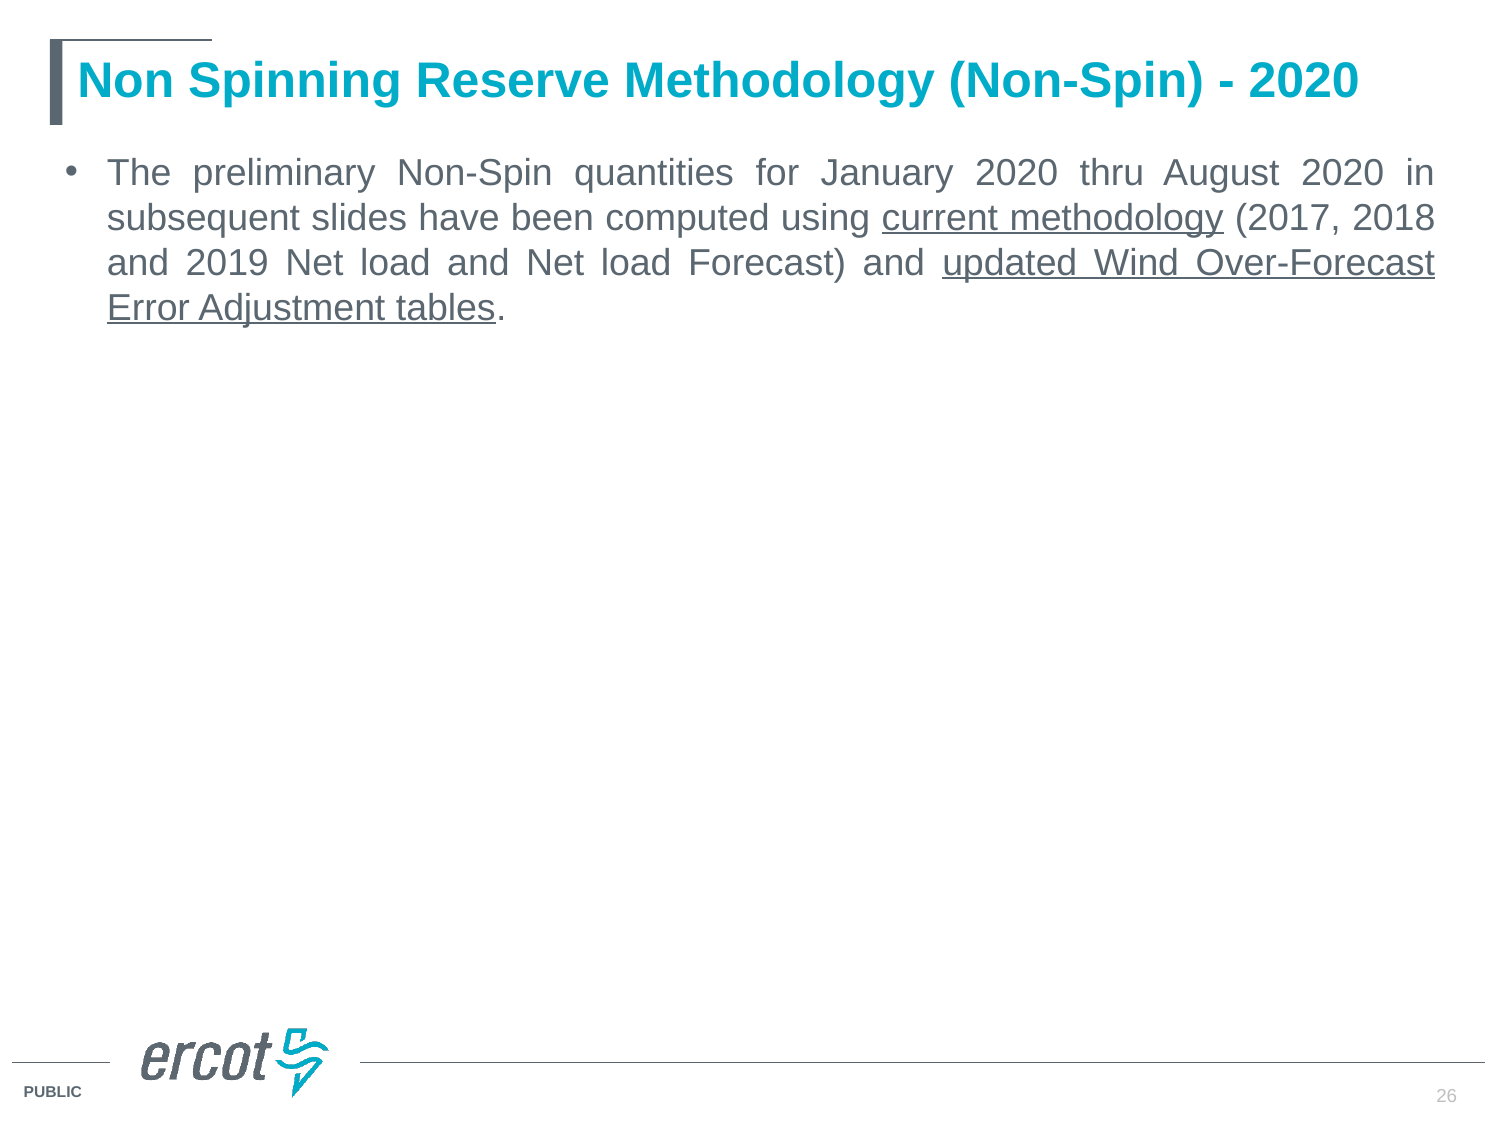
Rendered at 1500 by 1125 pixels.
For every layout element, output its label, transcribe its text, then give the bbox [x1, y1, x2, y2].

list The preliminary Non-Spin quantities for January 2020 thru August 2020 in subsequent slides have been computed using current methodology (2017, 2018 and 2019 Net load and Net load Forecast) and updated Wind Over-Forecast Error Adjustment tables. [50, 140, 1450, 972]
title Non Spinning Reserve Methodology (Non-Spin) - 2020 [62, 39, 1450, 125]
picture [137, 1024, 332, 1100]
